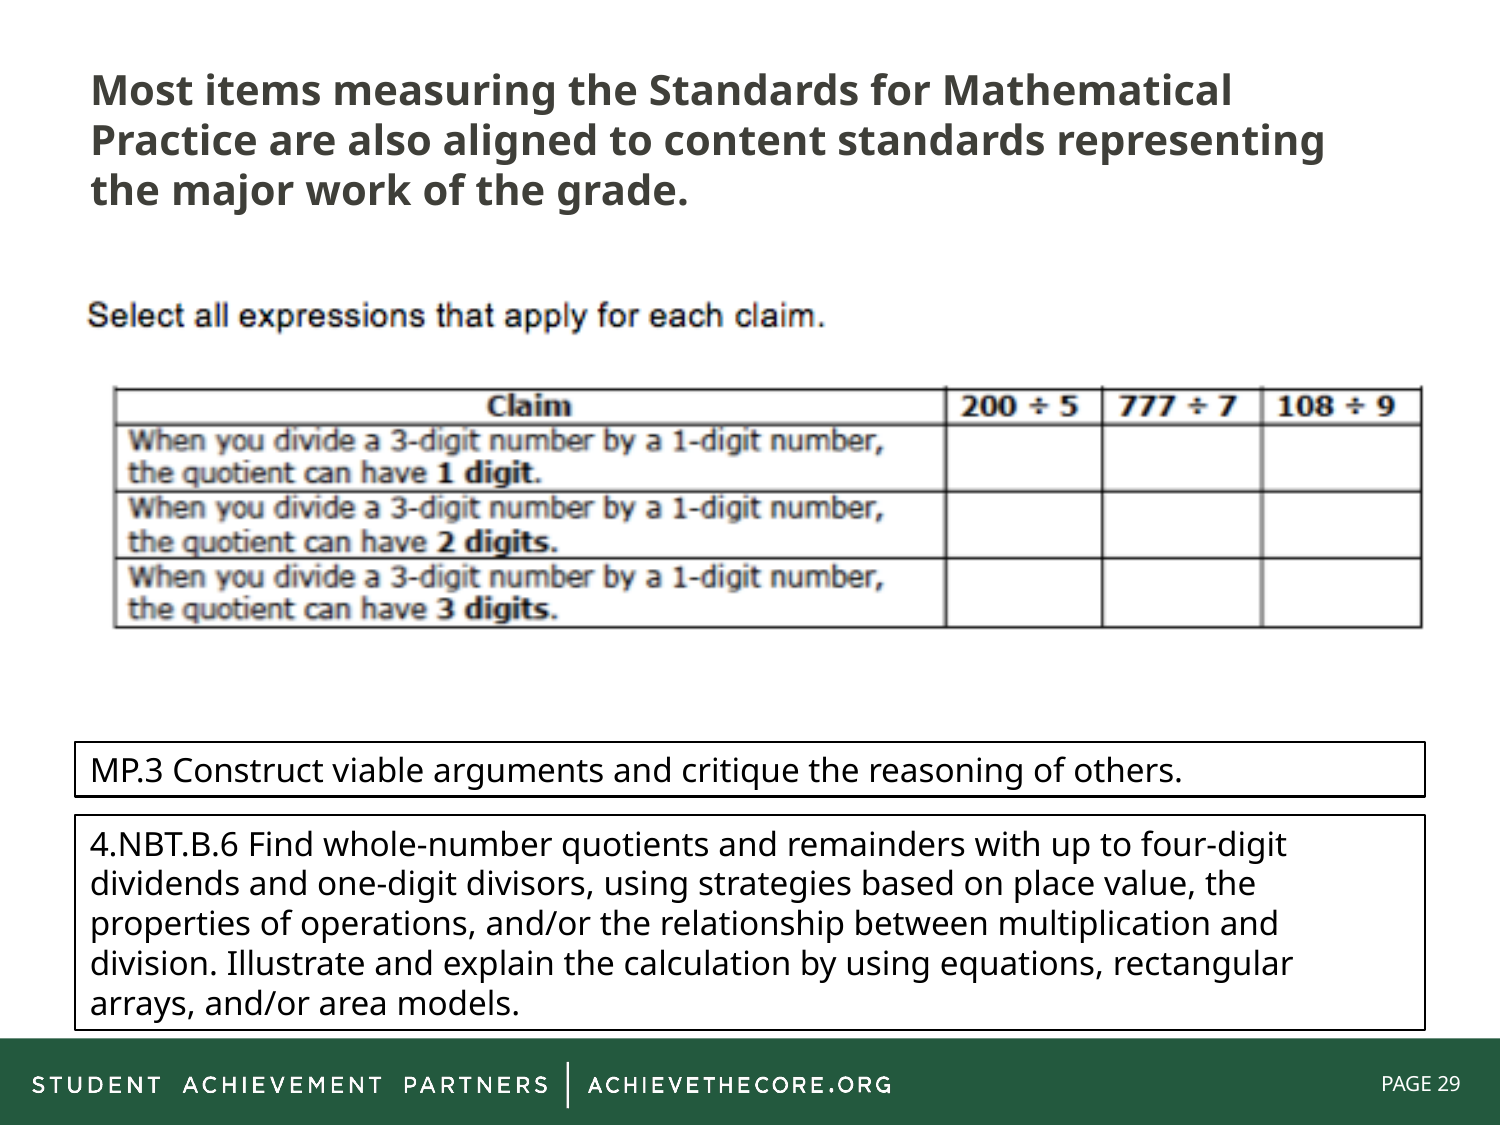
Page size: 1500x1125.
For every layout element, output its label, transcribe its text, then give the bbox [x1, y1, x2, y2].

picture [12, 1055, 911, 1112]
text_box 4.NBT.B.6 Find whole-number quotients and remainders with up to four-digit dividends and one-digit divisors, using strategies based on place value, the properties of operations, and/or the relationship between multiplication and division. Illustrate and explain the calculation by using equations, rectangular arrays, and/or area models. [74, 815, 1425, 1030]
picture [74, 255, 1472, 725]
title Most items measuring the Standards for Mathematical Practice are also aligned to content standards representing the major work of the grade. [75, 45, 1350, 233]
text_box MP.3 Construct viable arguments and critique the reasoning of others. [74, 741, 1425, 797]
